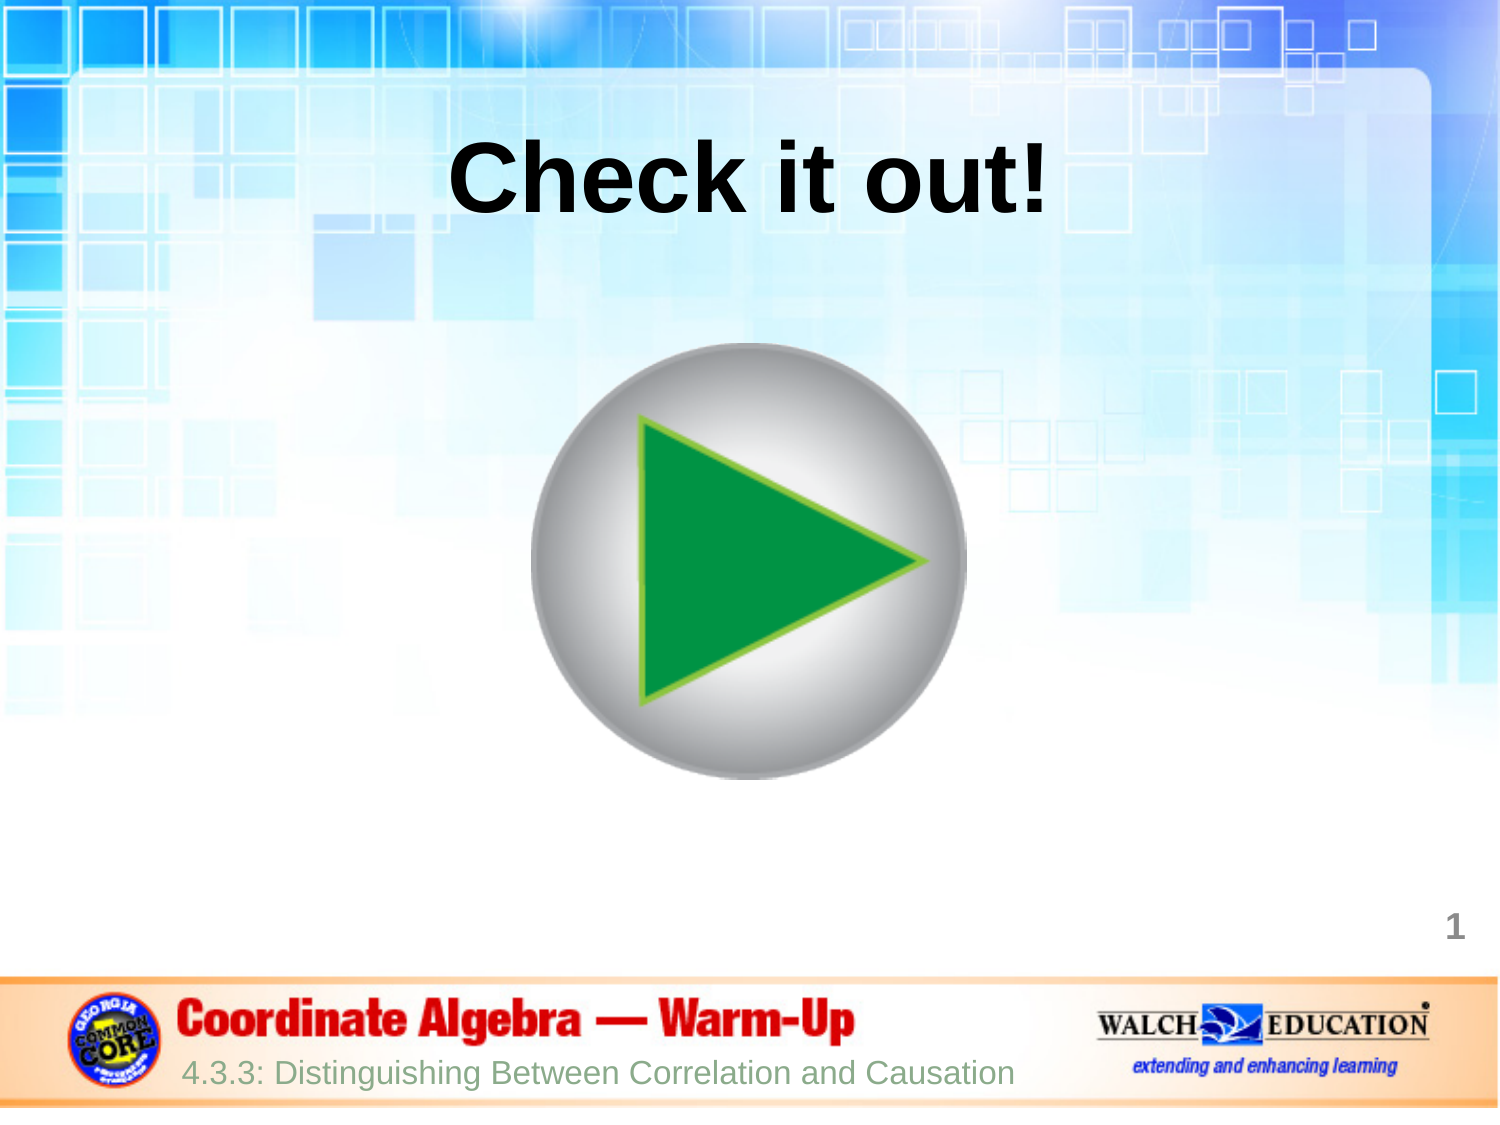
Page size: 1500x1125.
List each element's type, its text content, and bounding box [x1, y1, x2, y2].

slide_number 1 [1361, 901, 1481, 949]
picture [0, 0, 1500, 1108]
footer 4.3.3: Distinguishing Between Correlation and Causation [166, 1048, 1065, 1094]
subtitle Check it out! [105, 105, 1394, 925]
